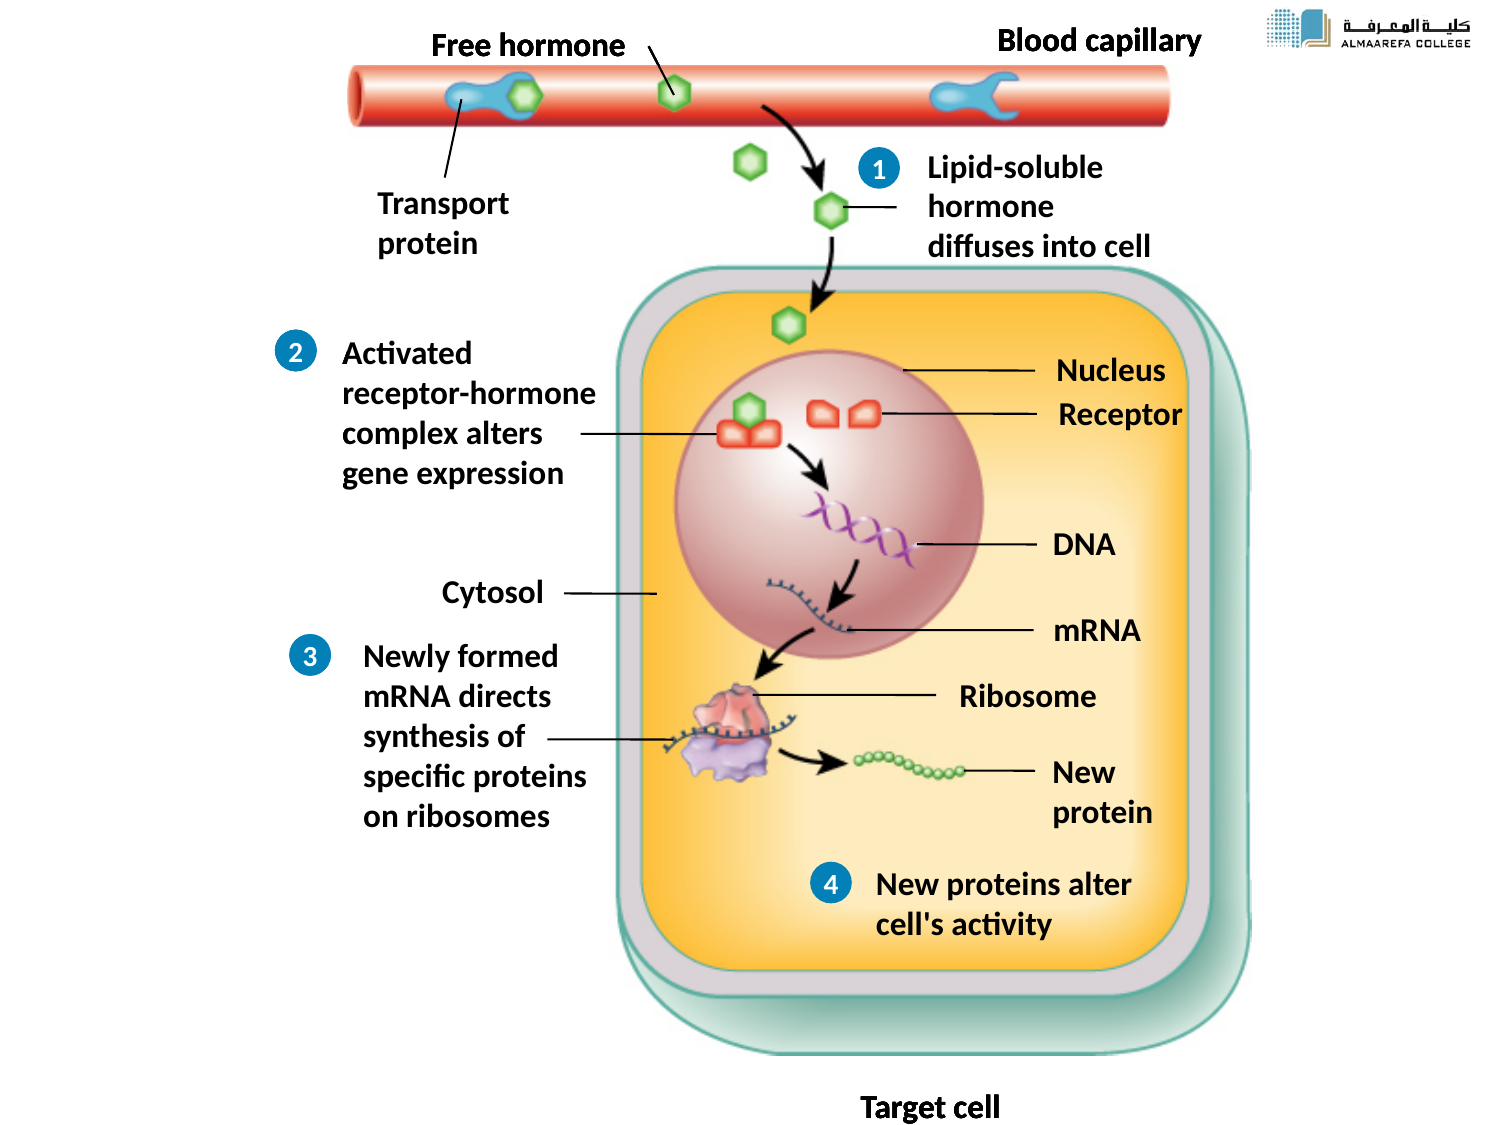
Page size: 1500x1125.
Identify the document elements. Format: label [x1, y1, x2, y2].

picture [1262, 0, 1475, 65]
text_box [274, 17, 1253, 1125]
